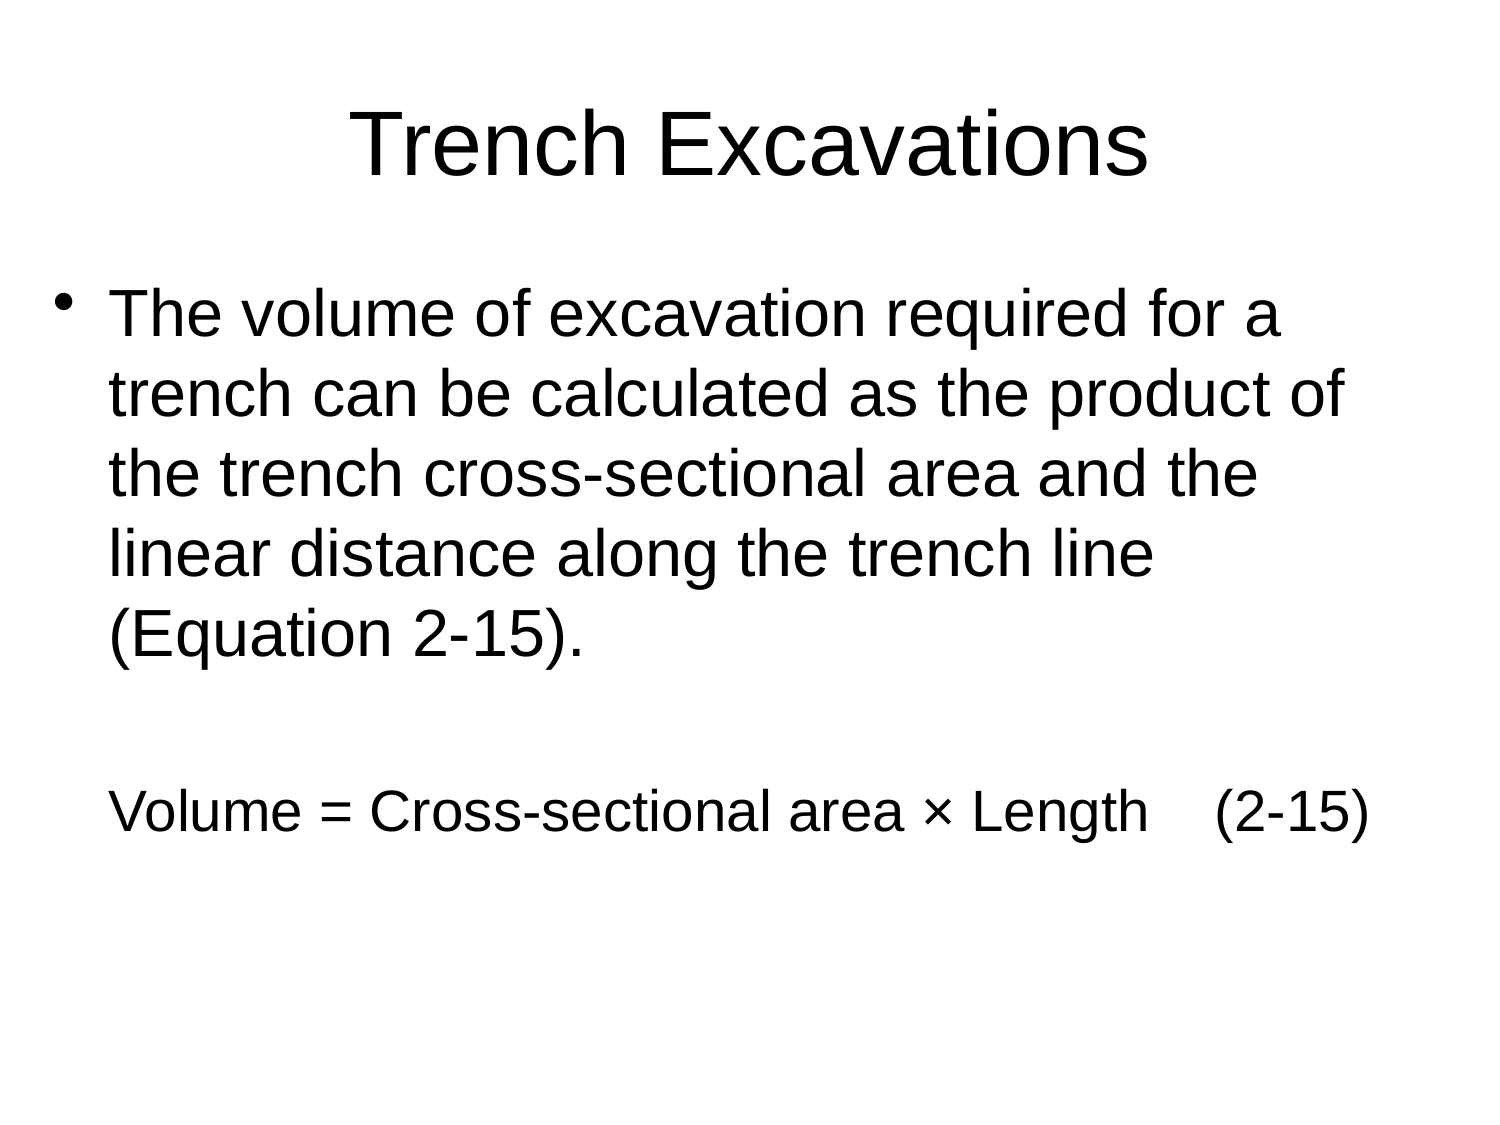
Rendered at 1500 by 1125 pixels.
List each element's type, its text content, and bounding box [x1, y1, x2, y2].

list The volume of excavation required for a trench can be calculated as the product of the trench cross-sectional area and the linear distance along the trench line (Equation 2-15). Volume = Cross-sectional area × Length (2-15) [37, 262, 1413, 1076]
title Trench Excavations [74, 44, 1426, 233]
